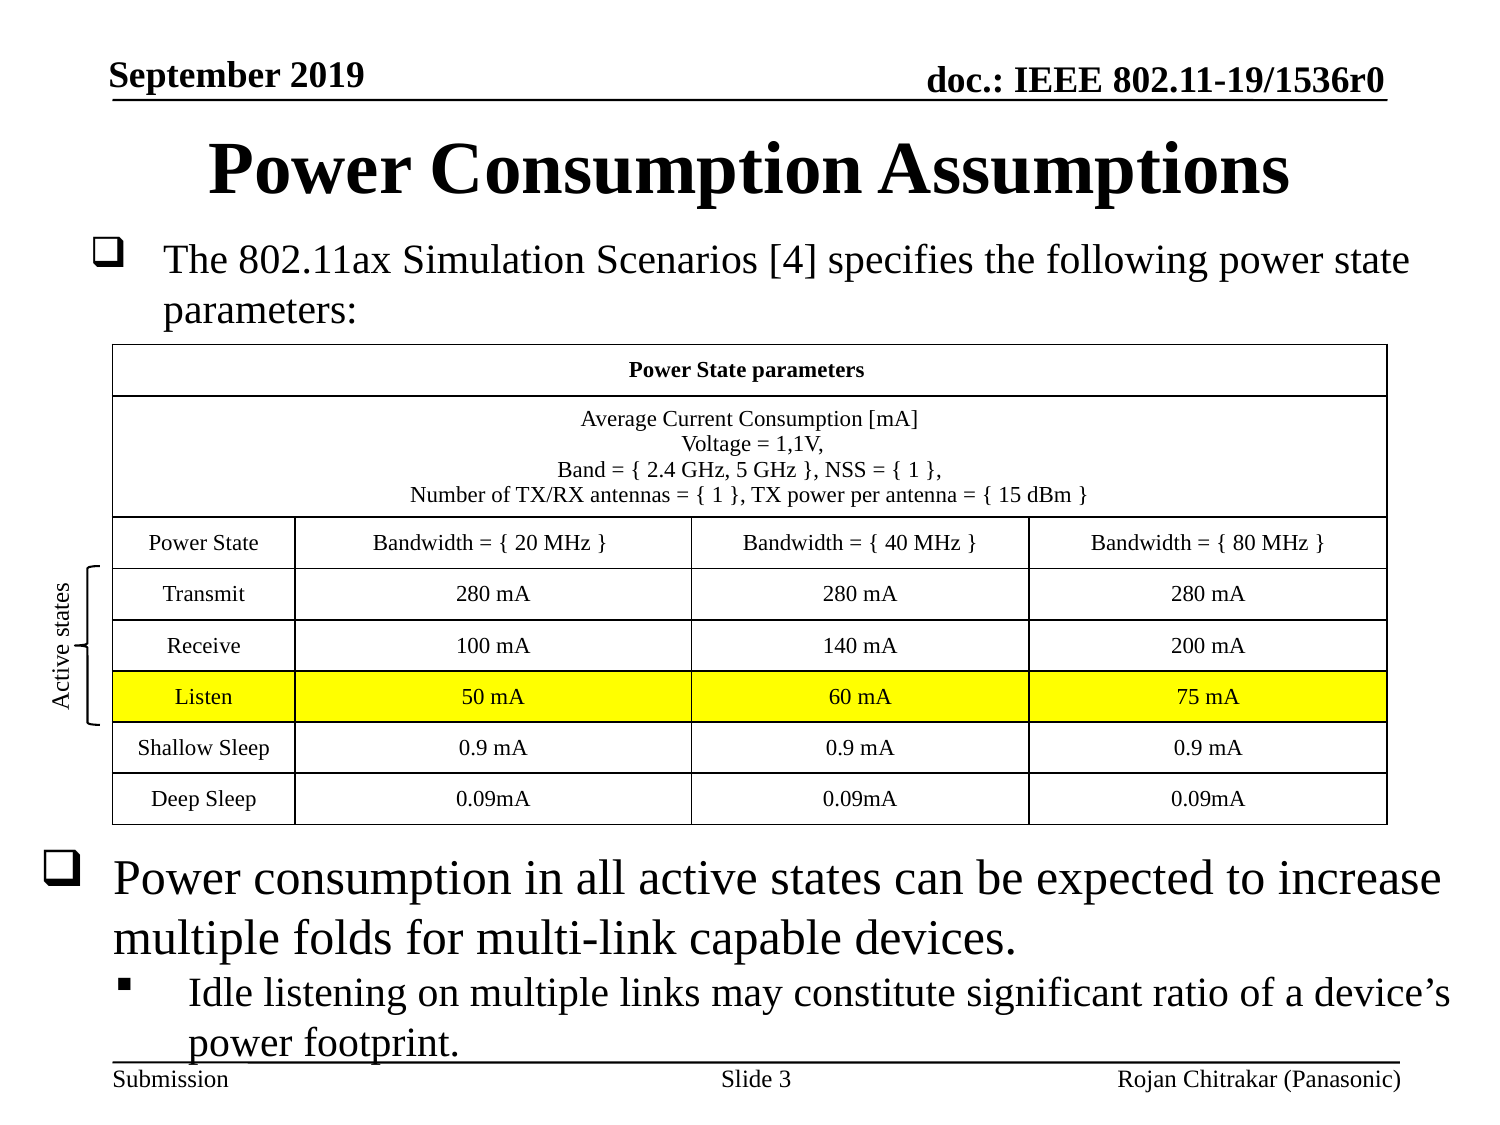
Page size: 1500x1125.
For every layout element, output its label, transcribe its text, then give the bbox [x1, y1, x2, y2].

slide_number Slide 3 [712, 1073, 800, 1093]
table_cell Listen [113, 672, 294, 721]
table_cell Receive [113, 621, 294, 670]
table_cell Average Current Consumption [mA] Voltage = 1,1V, Band = { 2.4 GHz, 5 GHz }, NSS = { 1 }, Number of TX/RX antennas = { 1 }, TX power per antenna = { 15 dBm } [113, 397, 1386, 516]
table_cell Transmit [113, 569, 294, 619]
table_cell Deep Sleep [113, 774, 294, 824]
table_cell 0.09mA [1030, 774, 1386, 824]
text_box Power Consumption Assumptions [0, 111, 1500, 225]
text_box Power consumption in all active states can be expected to increase multiple folds for multi-link capable devices. Idle listening on multiple links may constitute significant ratio of a device’s power footprint. [24, 837, 1475, 1073]
footer Rojan Chitrakar (Panasonic) [949, 1073, 1402, 1093]
table_cell Bandwidth = { 40 MHz } [692, 518, 1028, 568]
table_cell 100 mA [296, 621, 691, 670]
table_cell 0.09mA [296, 774, 691, 824]
table_cell Shallow Sleep [113, 723, 294, 772]
table_cell 0.9 mA [692, 723, 1028, 772]
table_cell 0.9 mA [296, 723, 691, 772]
table_cell 280 mA [692, 569, 1028, 619]
table_cell Power State [113, 518, 294, 568]
text_box The 802.11ax Simulation Scenarios [4] specifies the following power state parameters: [74, 224, 1438, 340]
table_cell 0.9 mA [1030, 723, 1386, 772]
table_cell 0.09mA [692, 774, 1028, 824]
table_cell Bandwidth = { 20 MHz } [296, 518, 691, 568]
table_cell 50 mA [296, 672, 691, 721]
table_cell 60 mA [692, 672, 1028, 721]
table_cell 200 mA [1030, 621, 1386, 670]
table_cell 75 mA [1030, 672, 1386, 721]
table_cell 140 mA [692, 621, 1028, 670]
table_header Power State parameters [113, 345, 1386, 395]
table_cell 280 mA [296, 569, 691, 619]
table_cell 280 mA [1030, 569, 1386, 619]
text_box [36, 565, 101, 727]
table_cell Bandwidth = { 80 MHz } [1030, 518, 1386, 568]
